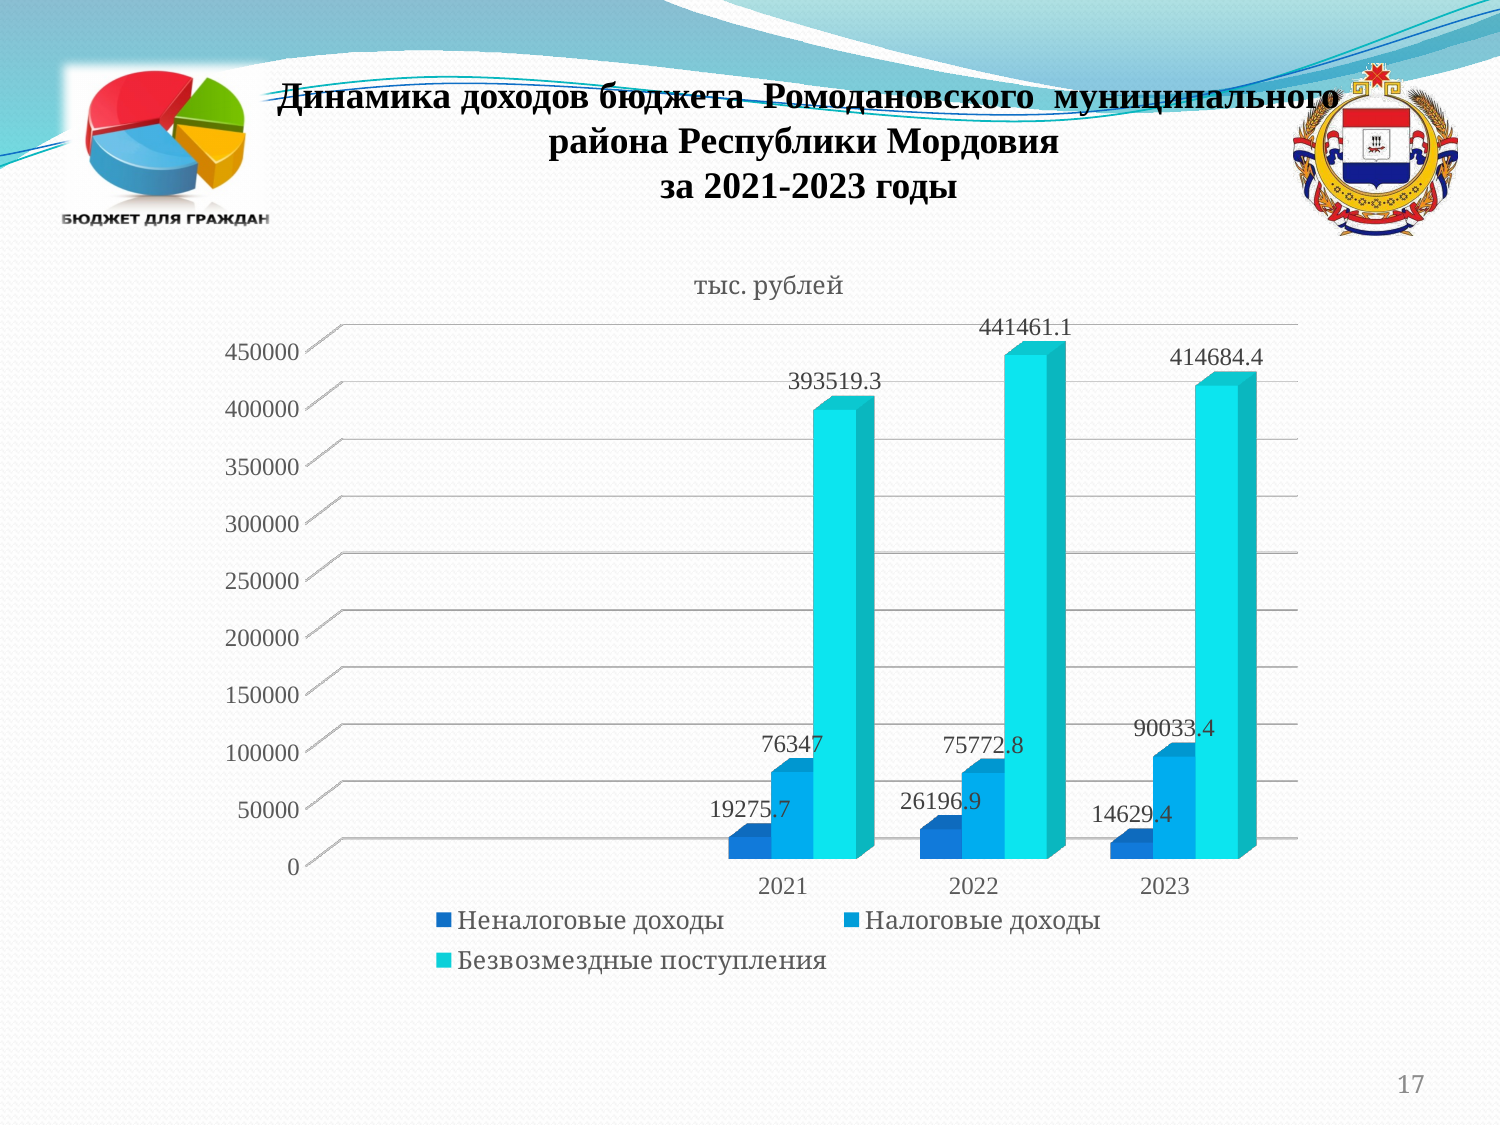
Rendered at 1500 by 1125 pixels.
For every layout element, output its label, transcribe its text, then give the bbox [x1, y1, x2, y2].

chart [199, 237, 1338, 984]
slide_number 17 [1299, 1042, 1425, 1103]
picture [52, 54, 278, 237]
picture [1293, 62, 1458, 237]
text_box Динамика доходов бюджета Ромодановского муниципального района Республики Мордовия за 2021-2023 годы [285, 63, 1291, 214]
